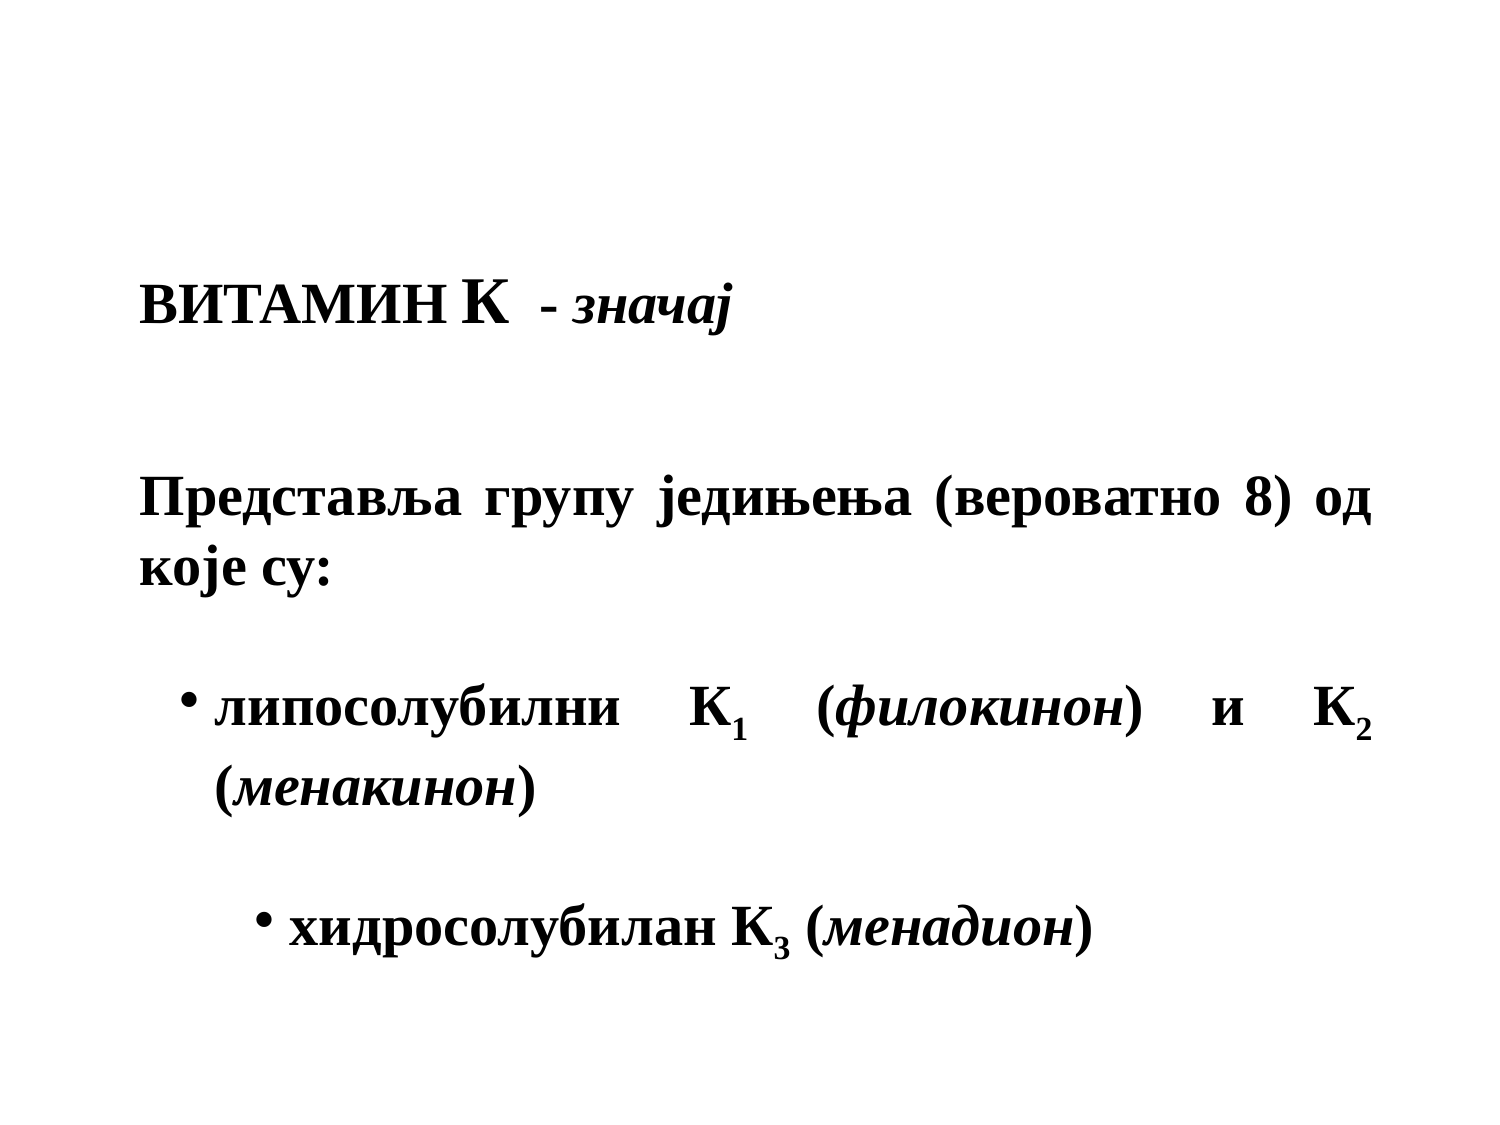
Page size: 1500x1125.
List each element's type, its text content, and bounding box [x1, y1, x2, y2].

text_box ВИТАМИН К - значај Представља групу једињења (вероватно 8) од које су: липосолубилни К1 (филокинон) и К2 (менакинон) хидросолубилан К3 (менадион) [124, 249, 1388, 1044]
